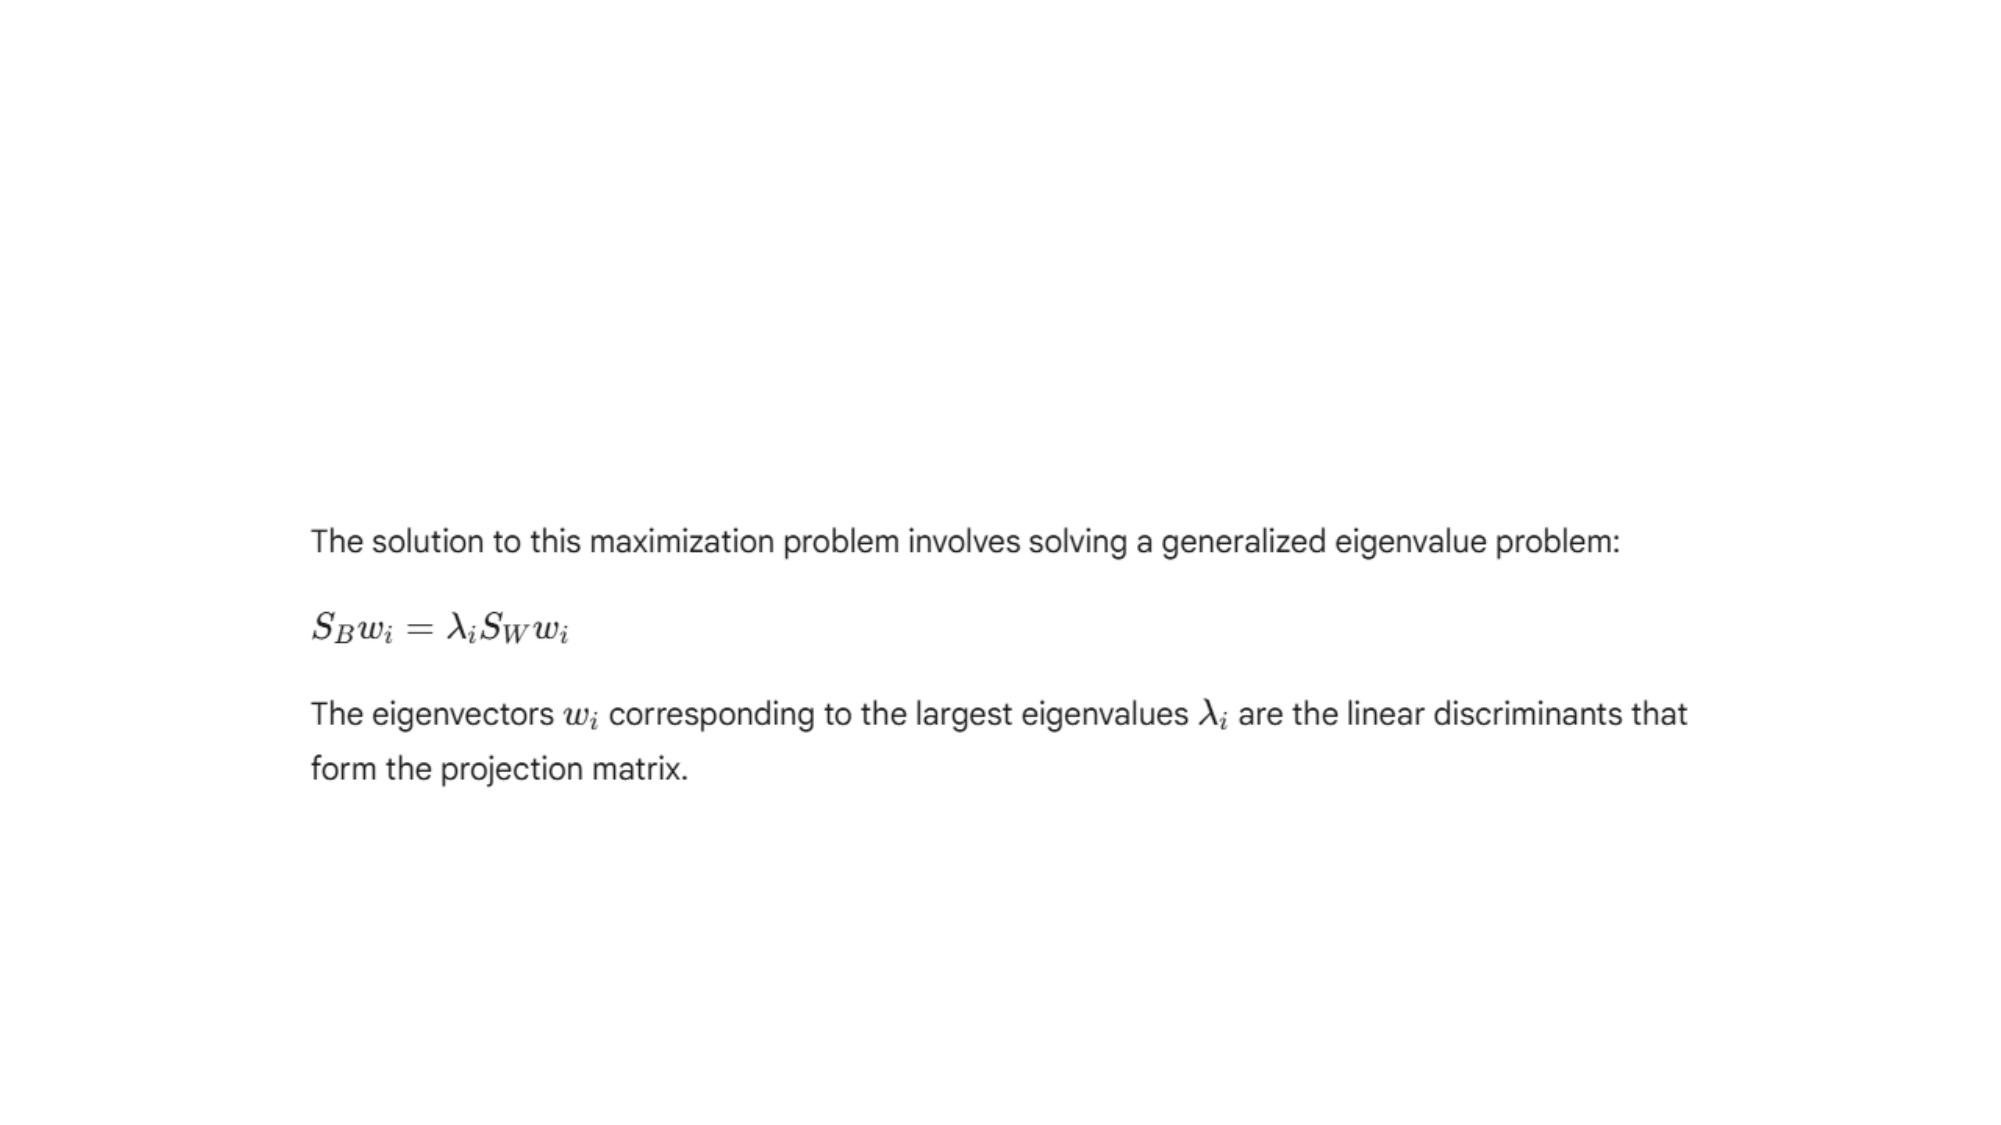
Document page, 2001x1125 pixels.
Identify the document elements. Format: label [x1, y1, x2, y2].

list [292, 507, 1708, 805]
